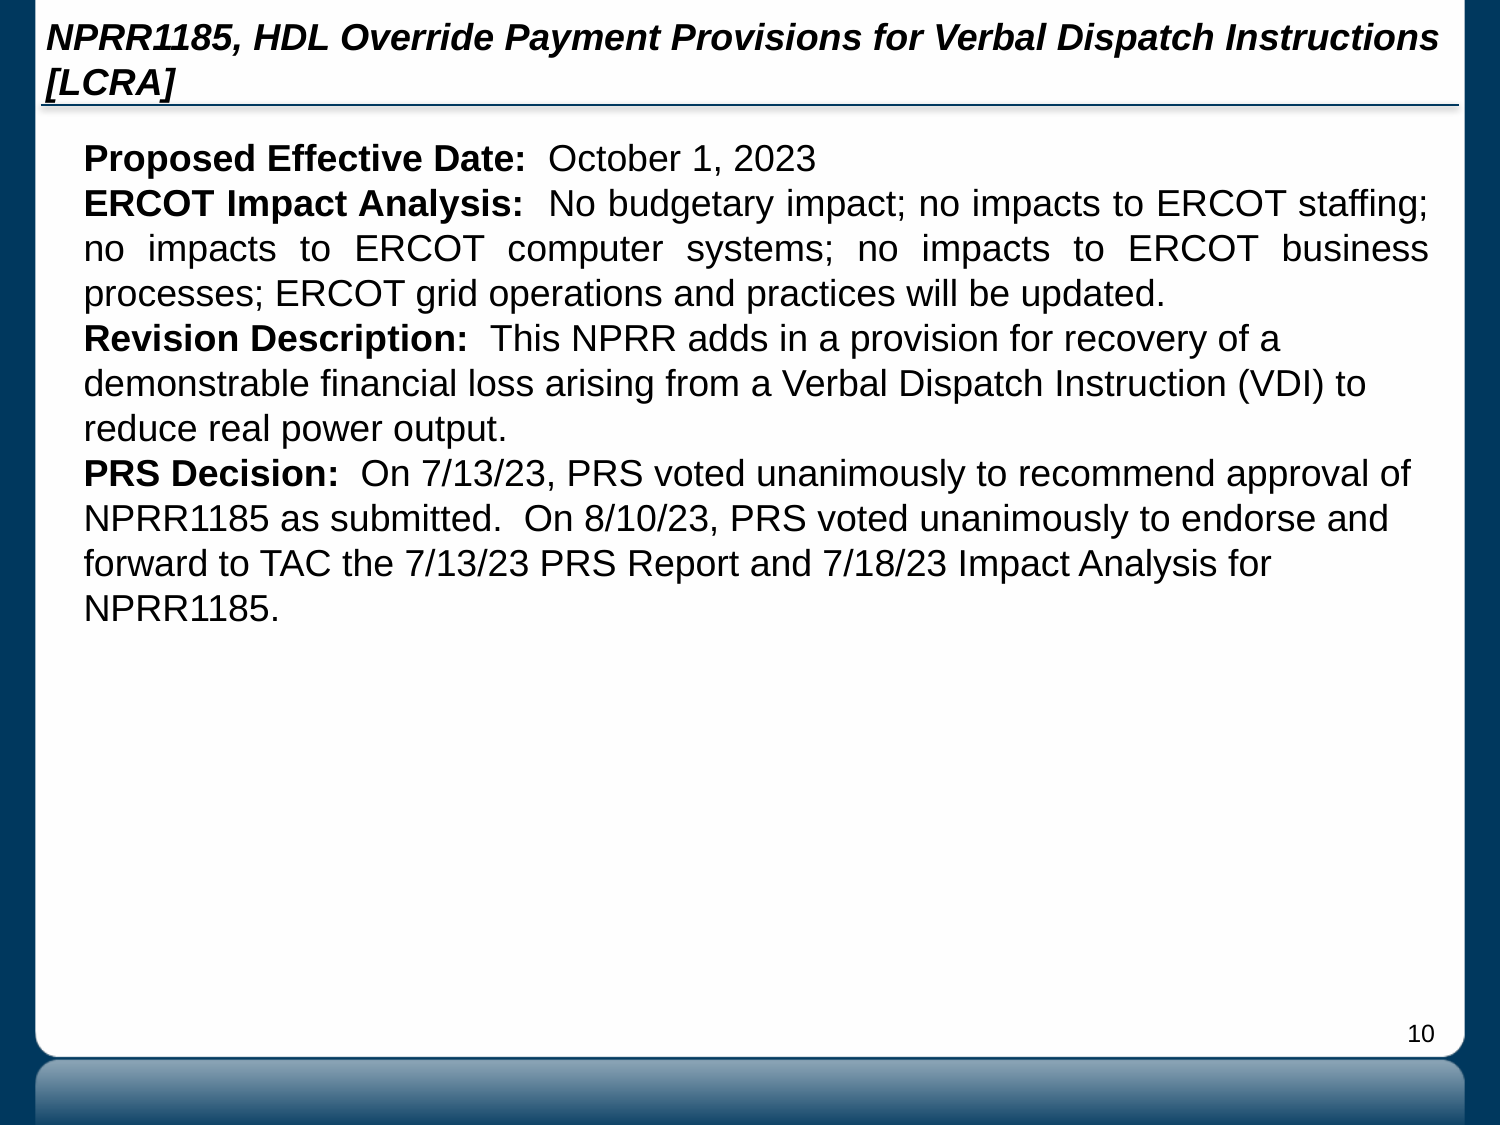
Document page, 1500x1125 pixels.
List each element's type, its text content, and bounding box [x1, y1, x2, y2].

title NPRR1185, HDL Override Payment Provisions for Verbal Dispatch Instructions [LCRA] [31, 20, 1464, 97]
picture [35, 0, 1465, 1125]
text_box Proposed Effective Date: October 1, 2023 ERCOT Impact Analysis: No budgetary impact; no impacts to ERCOT staffing; no impacts to ERCOT computer systems; no impacts to ERCOT business processes; ERCOT grid operations and practices will be updated. Revision Description: This NPRR adds in a provision for recovery of a demonstrable financial loss arising from a Verbal Dispatch Instruction (VDI) to reduce real power output. PRS Decision: On 7/13/23, PRS voted unanimously to recommend approval of NPRR1185 as submitted. On 8/10/23, PRS voted unanimously to endorse and forward to TAC the 7/13/23 PRS Report and 7/18/23 Impact Analysis for NPRR1185. [31, 126, 1444, 637]
